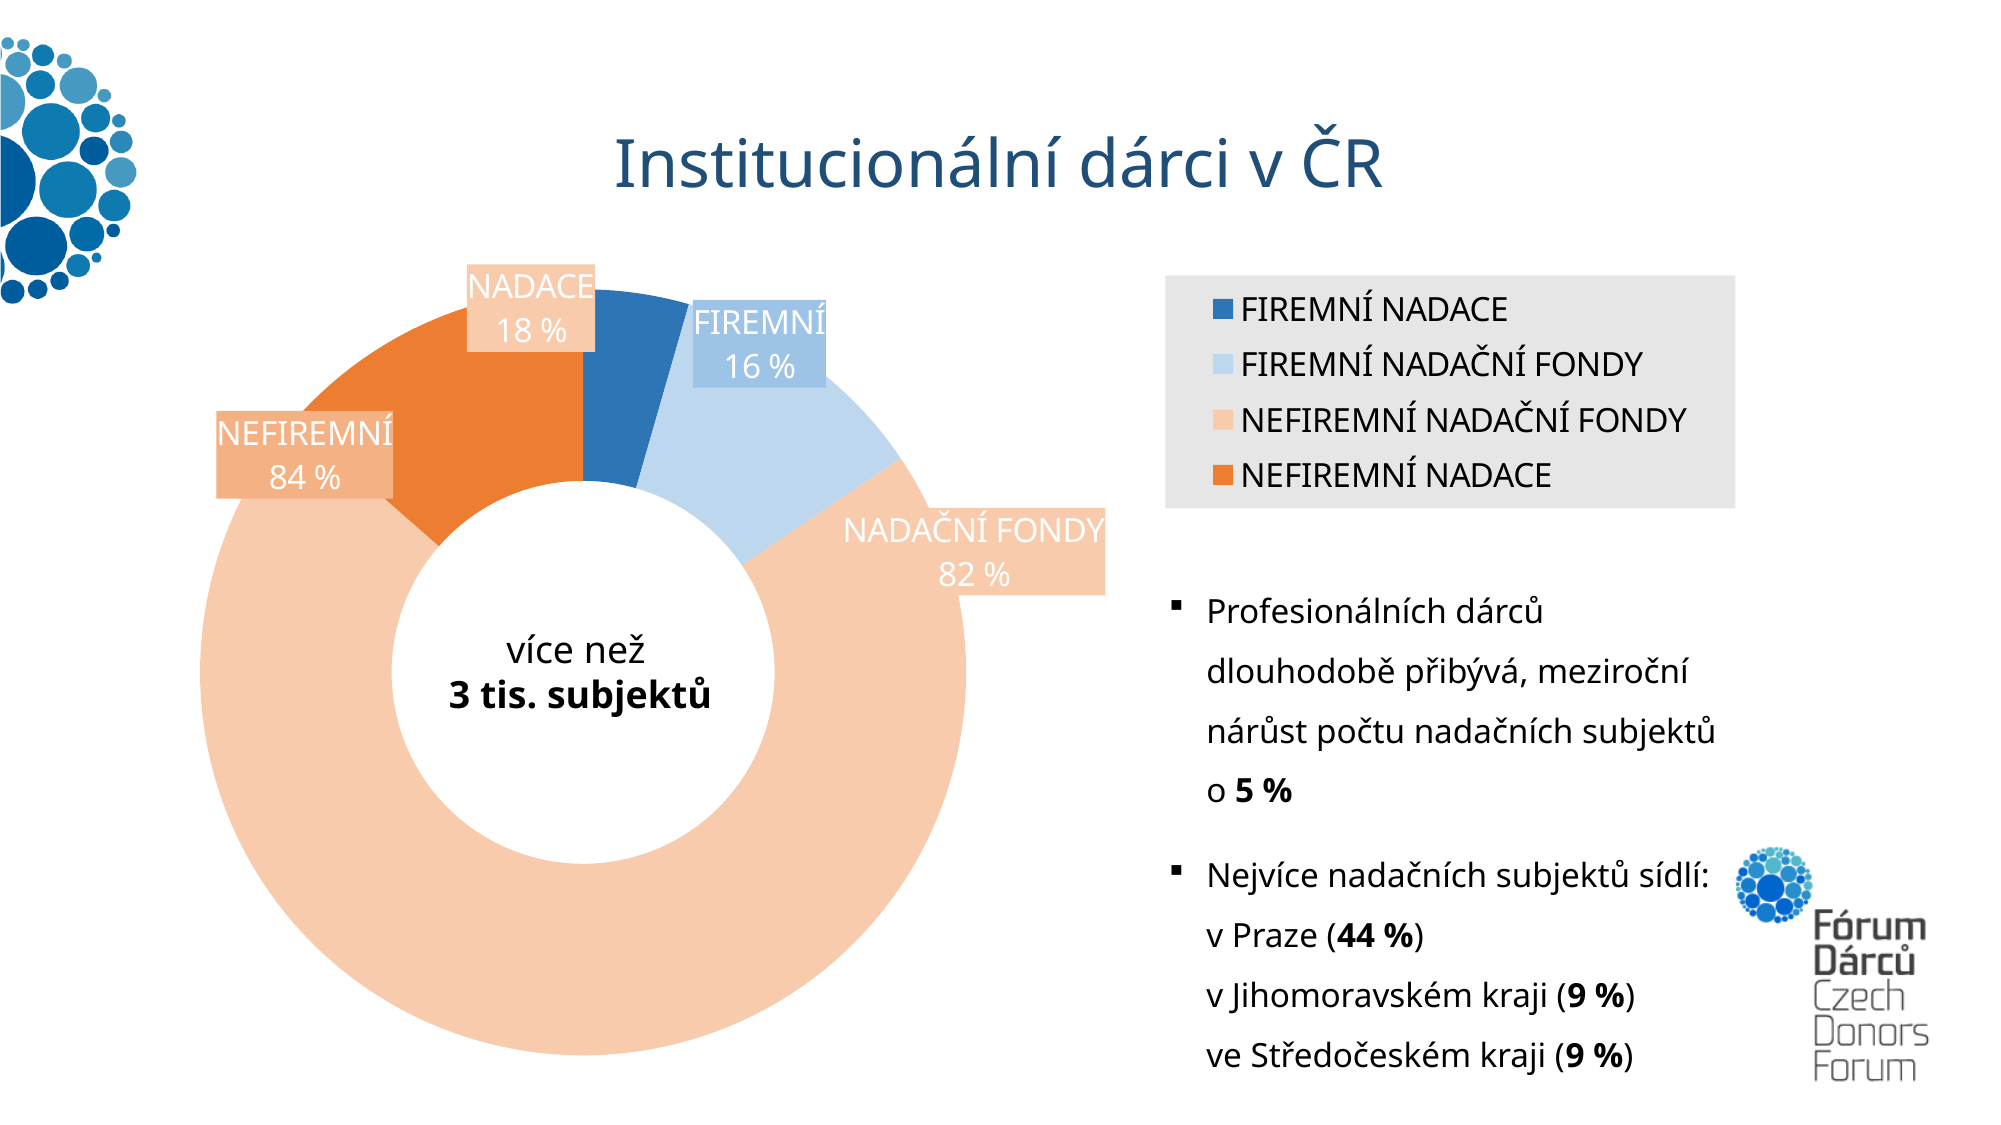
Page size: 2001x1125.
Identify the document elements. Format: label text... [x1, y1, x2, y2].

title Institucionální dárci v ČR [138, 57, 1863, 275]
picture [0, 32, 138, 264]
chart [0, 264, 1751, 1093]
picture [1694, 819, 2000, 1125]
